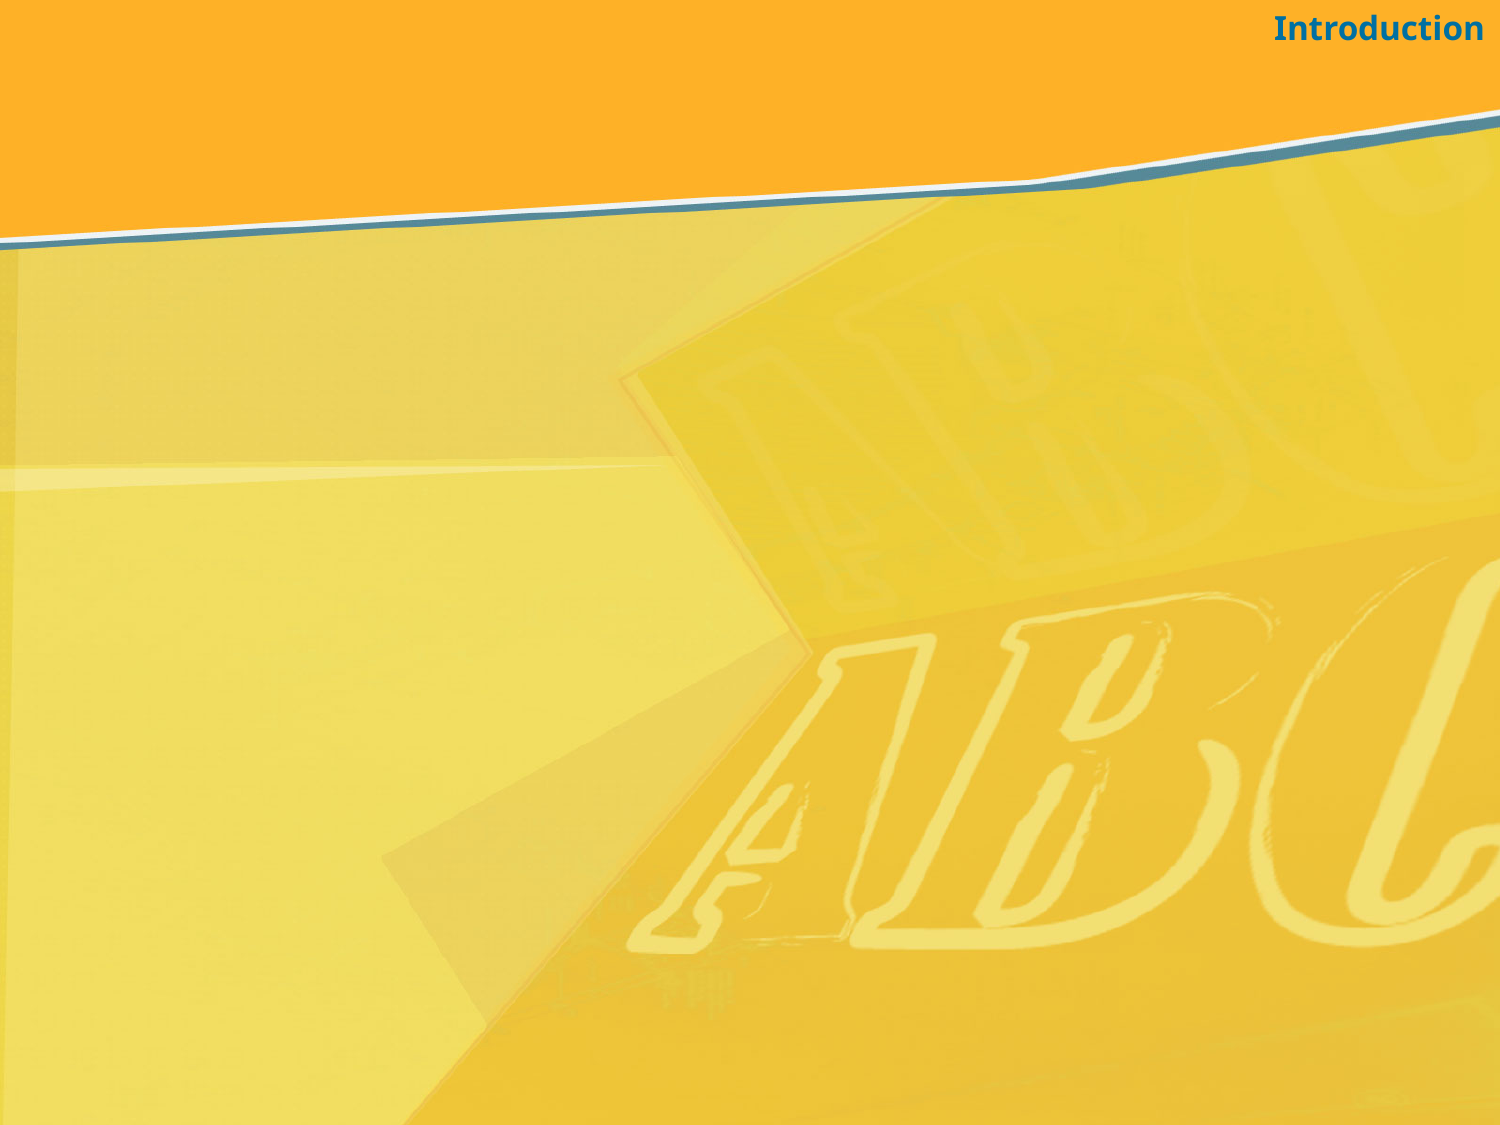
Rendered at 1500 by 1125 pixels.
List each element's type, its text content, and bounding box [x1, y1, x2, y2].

text_box Introduction [1212, 0, 1500, 55]
picture [0, 0, 1500, 1125]
